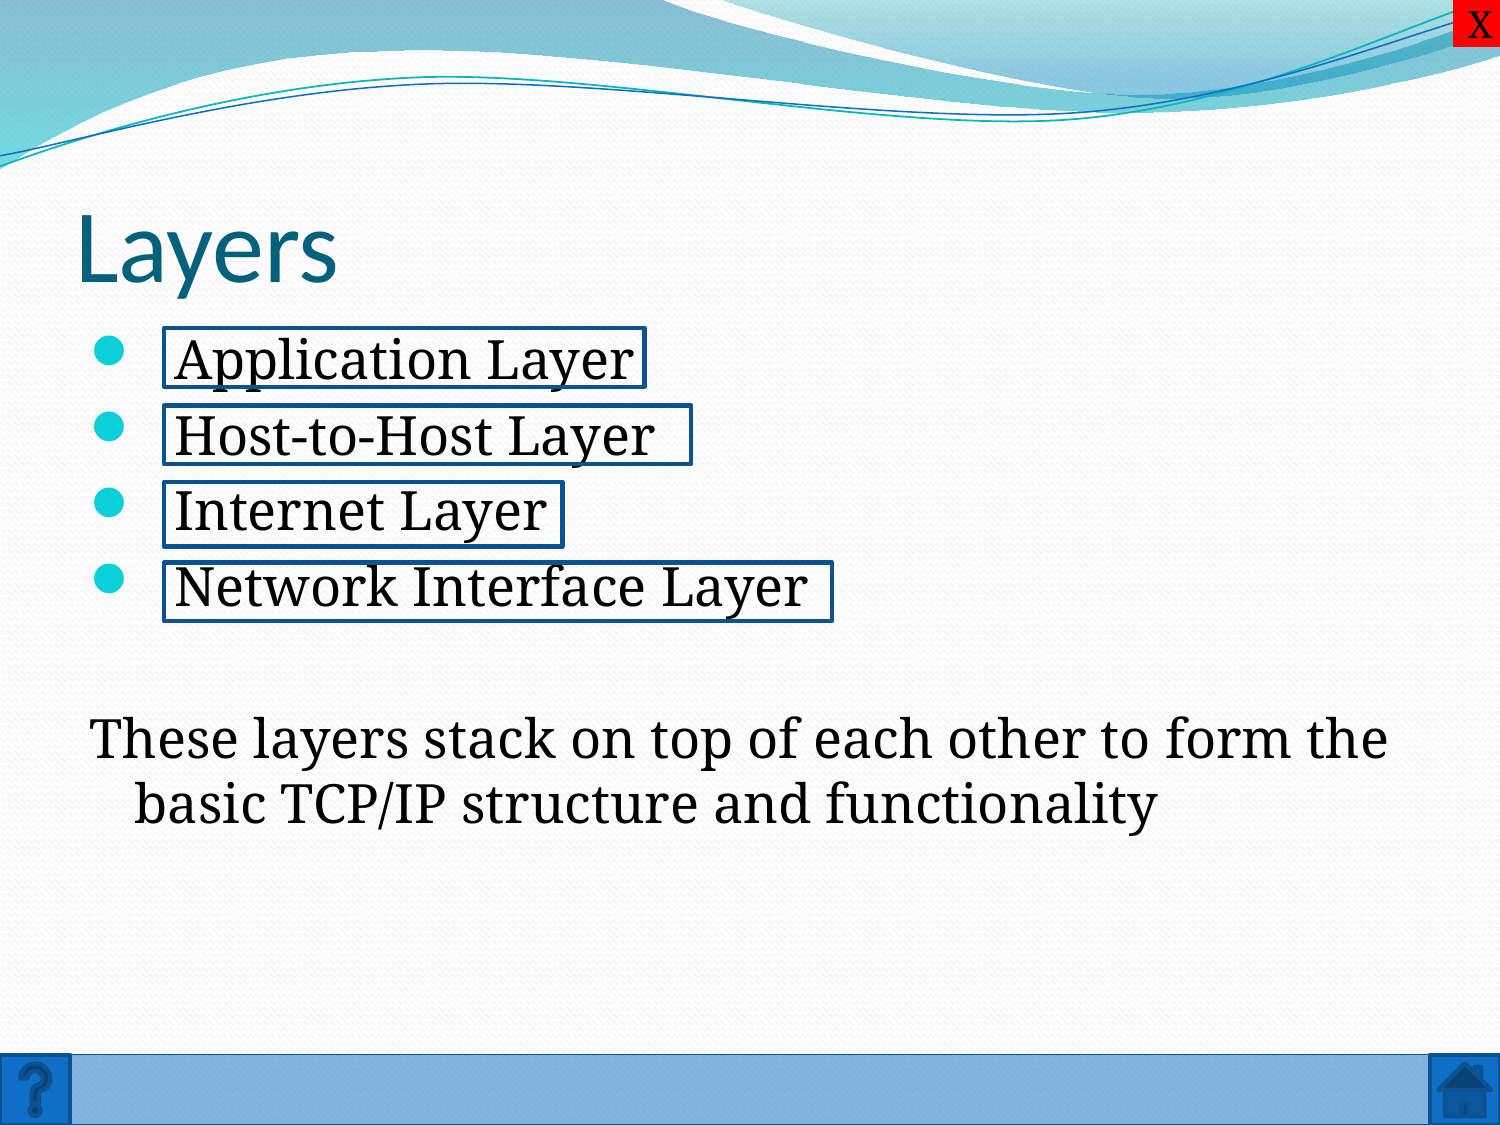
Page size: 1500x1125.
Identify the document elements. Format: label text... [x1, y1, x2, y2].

text_box [72, 1053, 1428, 1125]
text_box [1428, 1053, 1500, 1125]
text_box [162, 560, 834, 623]
text_box [162, 480, 565, 549]
text_box [0, 1053, 72, 1125]
list Application Layer Host-to-Host Layer Internet Layer Network Interface Layer These layers stack on top of each other to form the basic TCP/IP structure and functionality [75, 317, 1425, 1038]
text_box [162, 403, 693, 466]
title Layers [75, 115, 1425, 303]
text_box [162, 326, 647, 389]
text_box X [1451, 0, 1500, 49]
